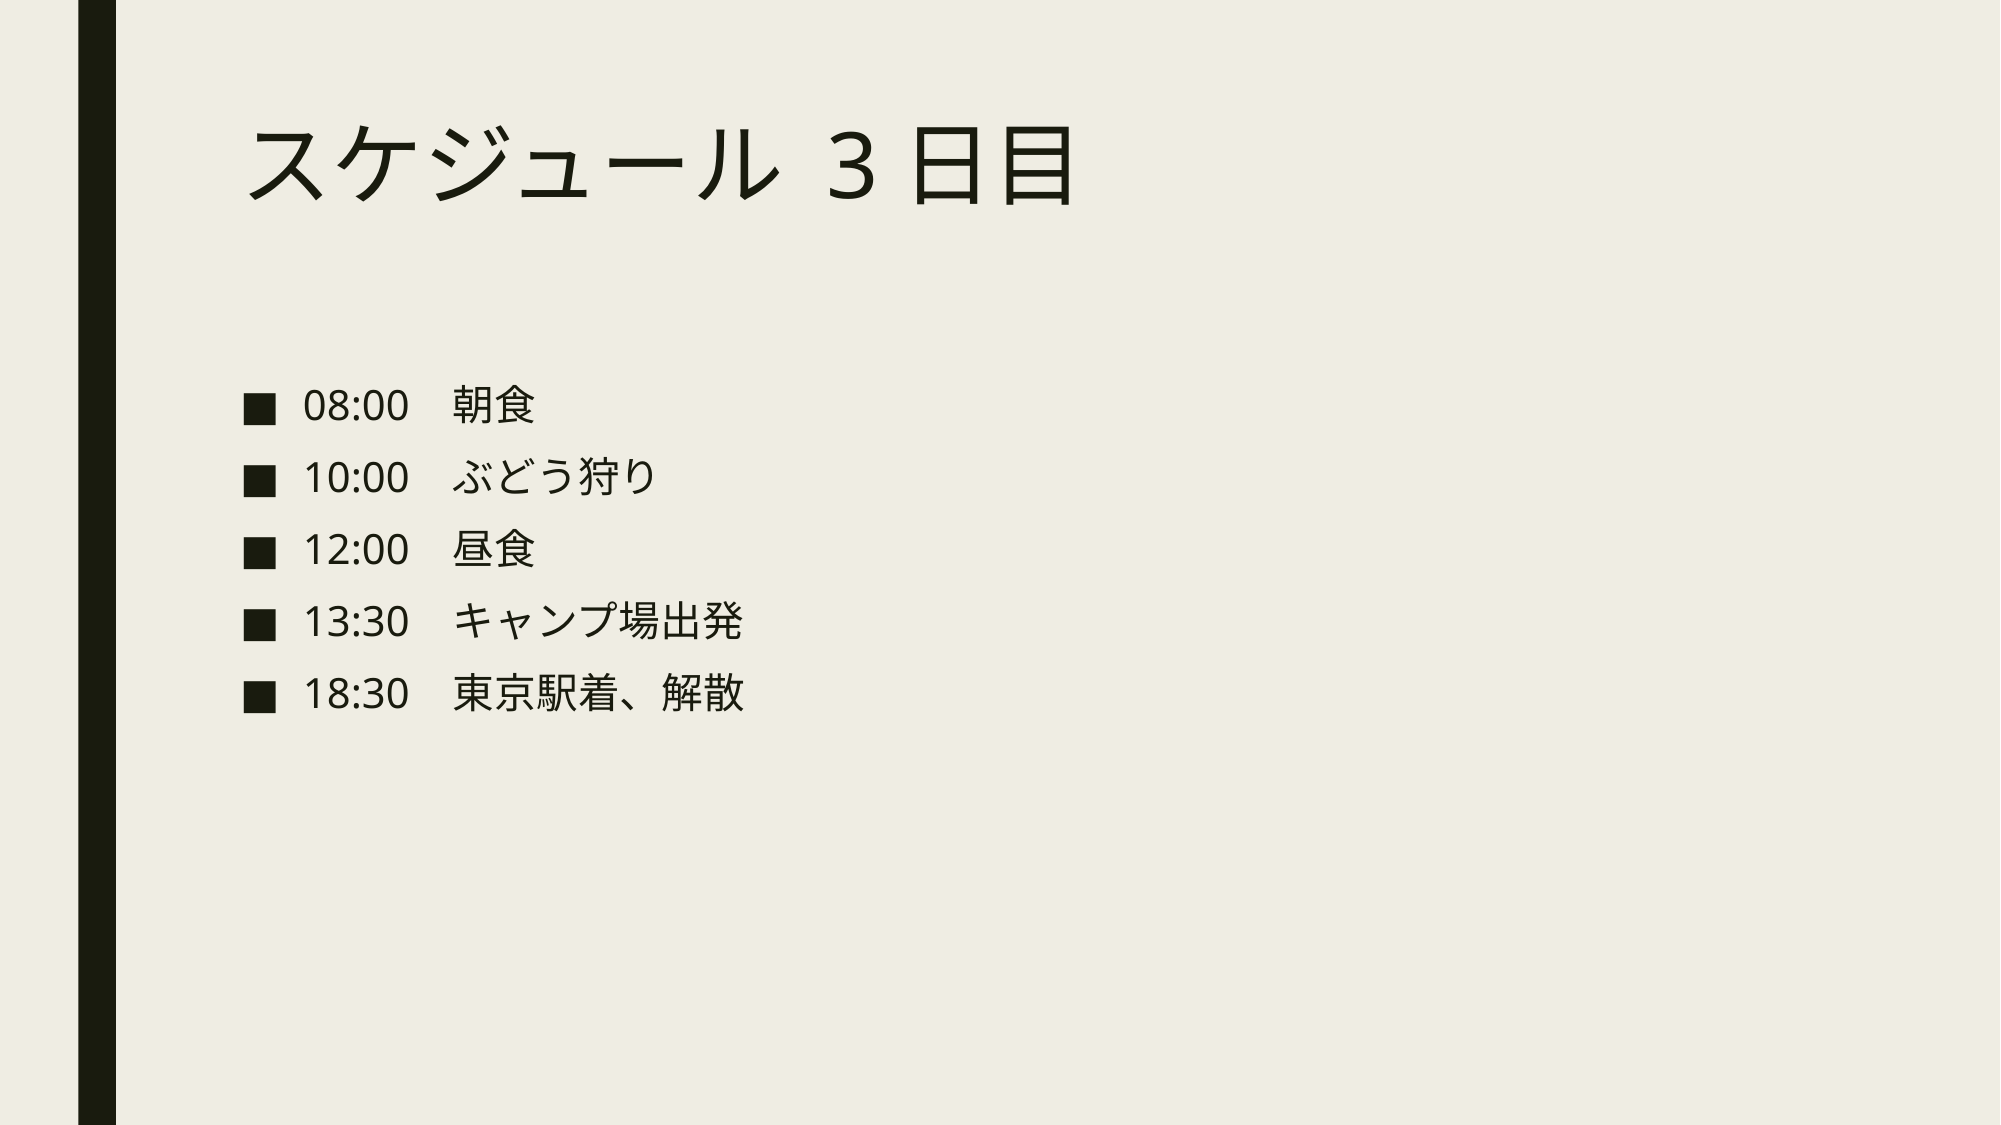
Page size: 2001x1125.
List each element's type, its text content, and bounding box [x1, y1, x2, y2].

list 08:00 朝食 10:00 ぶどう狩り 12:00 昼食 13:30 キャンプ場出発 18:30 東京駅着、解散 [225, 375, 1800, 963]
title スケジュール 3日目 [225, 112, 1800, 357]
